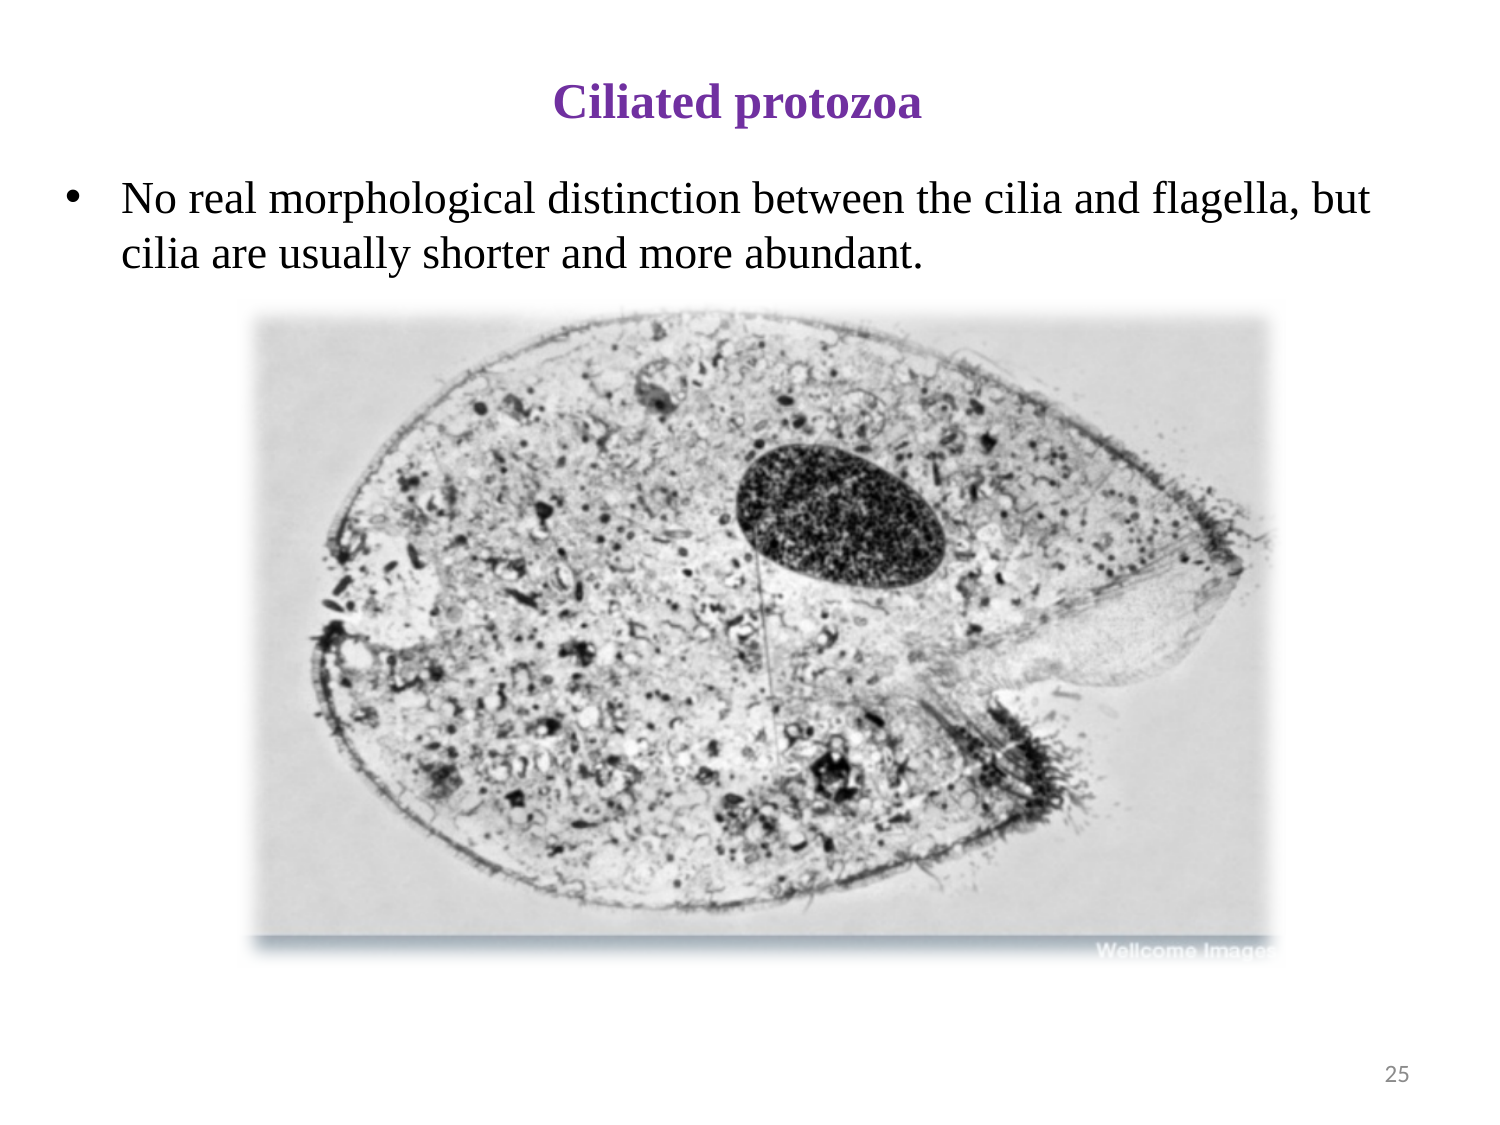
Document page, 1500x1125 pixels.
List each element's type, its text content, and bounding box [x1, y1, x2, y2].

title Ciliated protozoa [62, 4, 1413, 193]
list No real morphological distinction between the cilia and flagella, but cilia are usually shorter and more abundant. [50, 160, 1400, 903]
slide_number 25 [1074, 1042, 1425, 1103]
picture [237, 299, 1288, 968]
